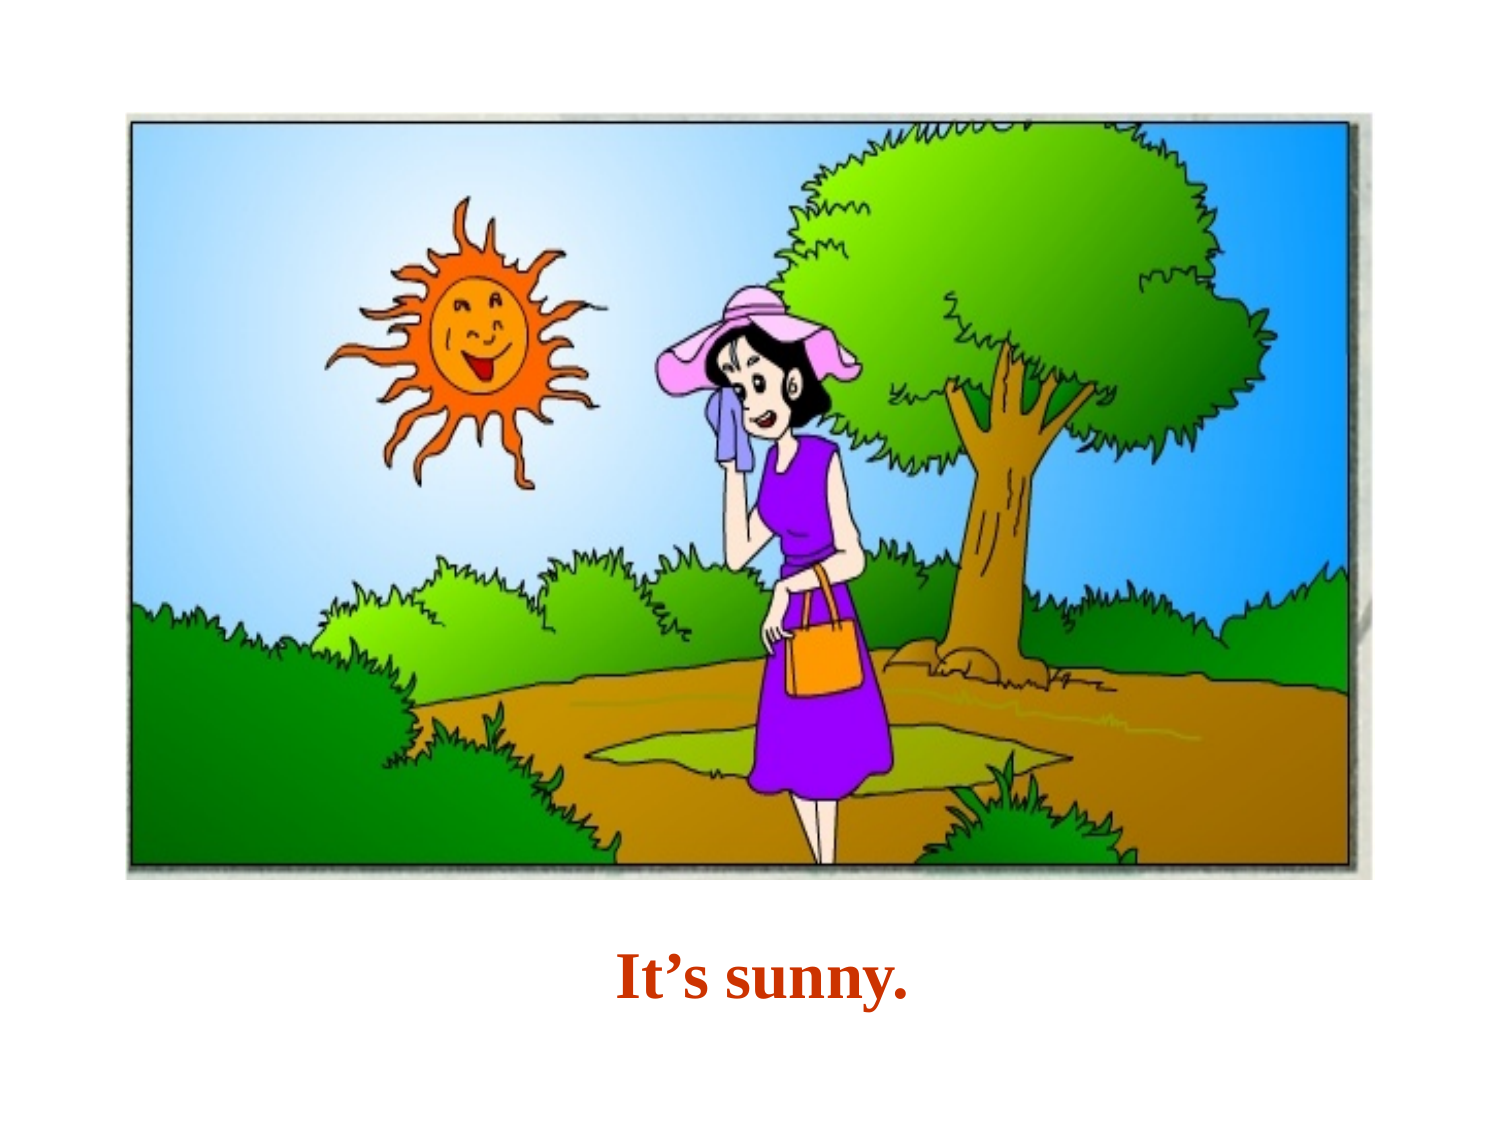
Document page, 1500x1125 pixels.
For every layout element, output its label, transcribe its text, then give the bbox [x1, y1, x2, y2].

text_box It’s sunny. [562, 924, 963, 1020]
picture [124, 112, 1376, 880]
